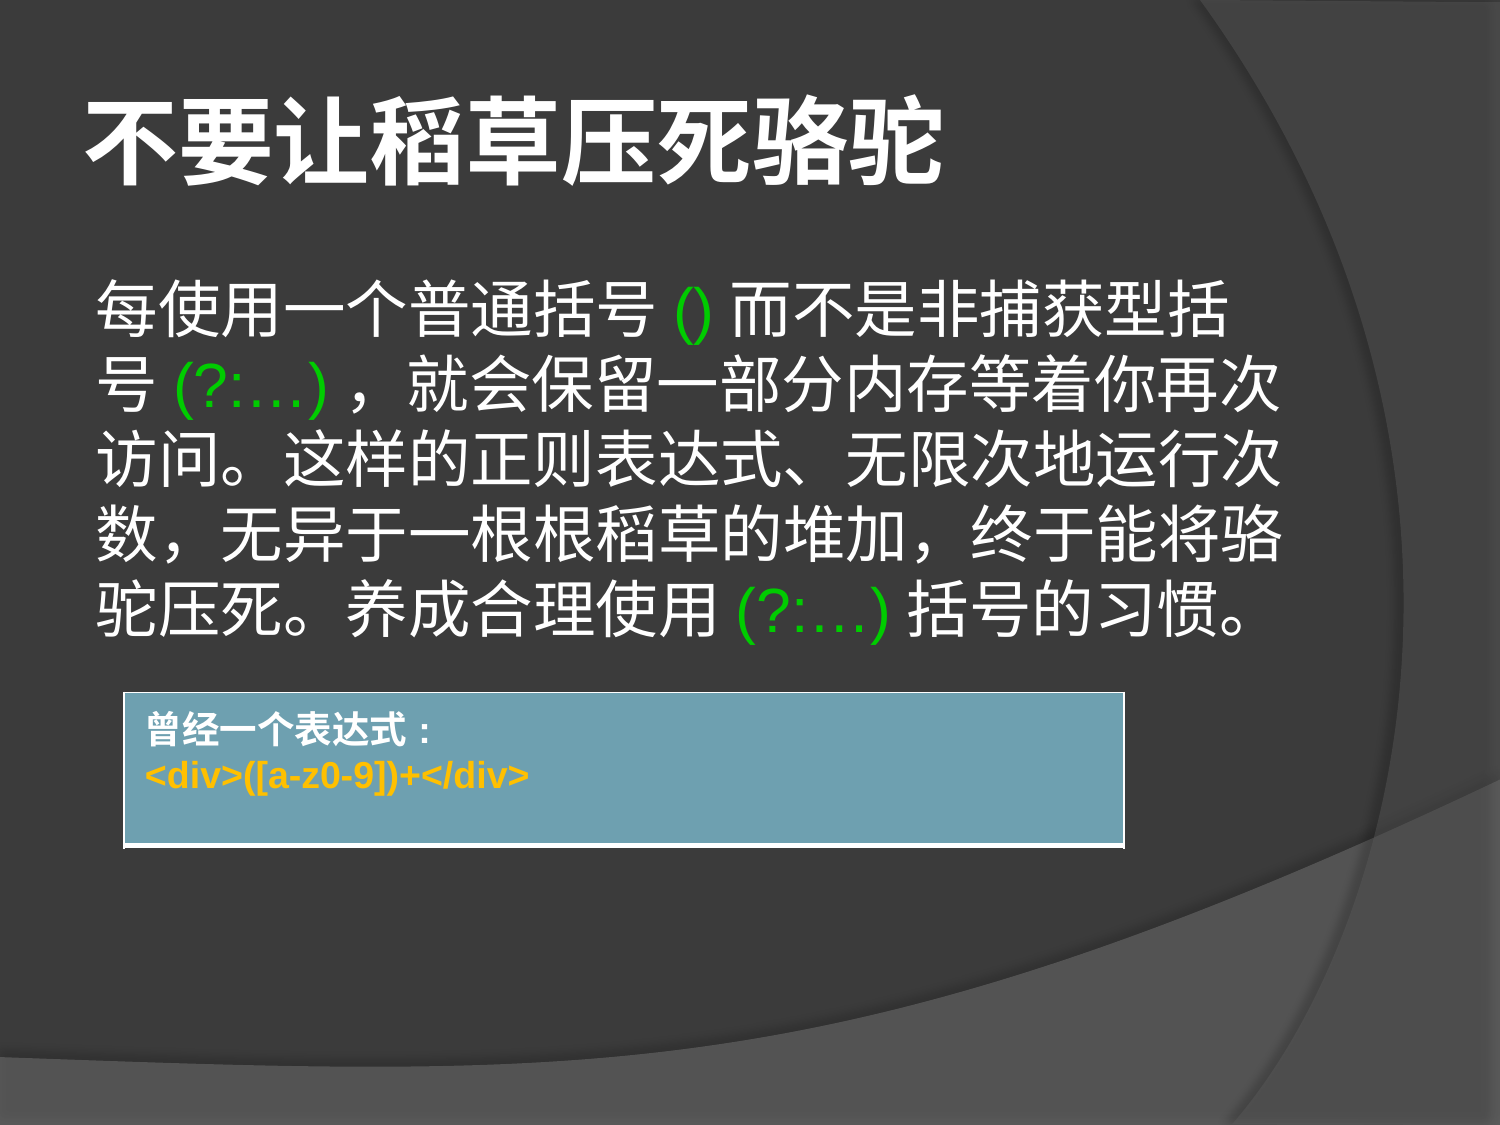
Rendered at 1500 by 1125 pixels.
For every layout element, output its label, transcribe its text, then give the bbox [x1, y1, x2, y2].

table_header 曾经一个表达式: <div>([a-z0-9])+</div> [125, 693, 1123, 843]
list 每使用一个普通括号()而不是非捕获型括号(?:…)，就会保留一部分内存等着你再次访问。这样的正则表达式、无限次地运行次数，无异于一根根稻草的堆加，终于能将骆驼压死。养成合理使用(?:…)括号的习惯。 [75, 262, 1300, 705]
title 不要让稻草压死骆驼 [75, 45, 1300, 233]
